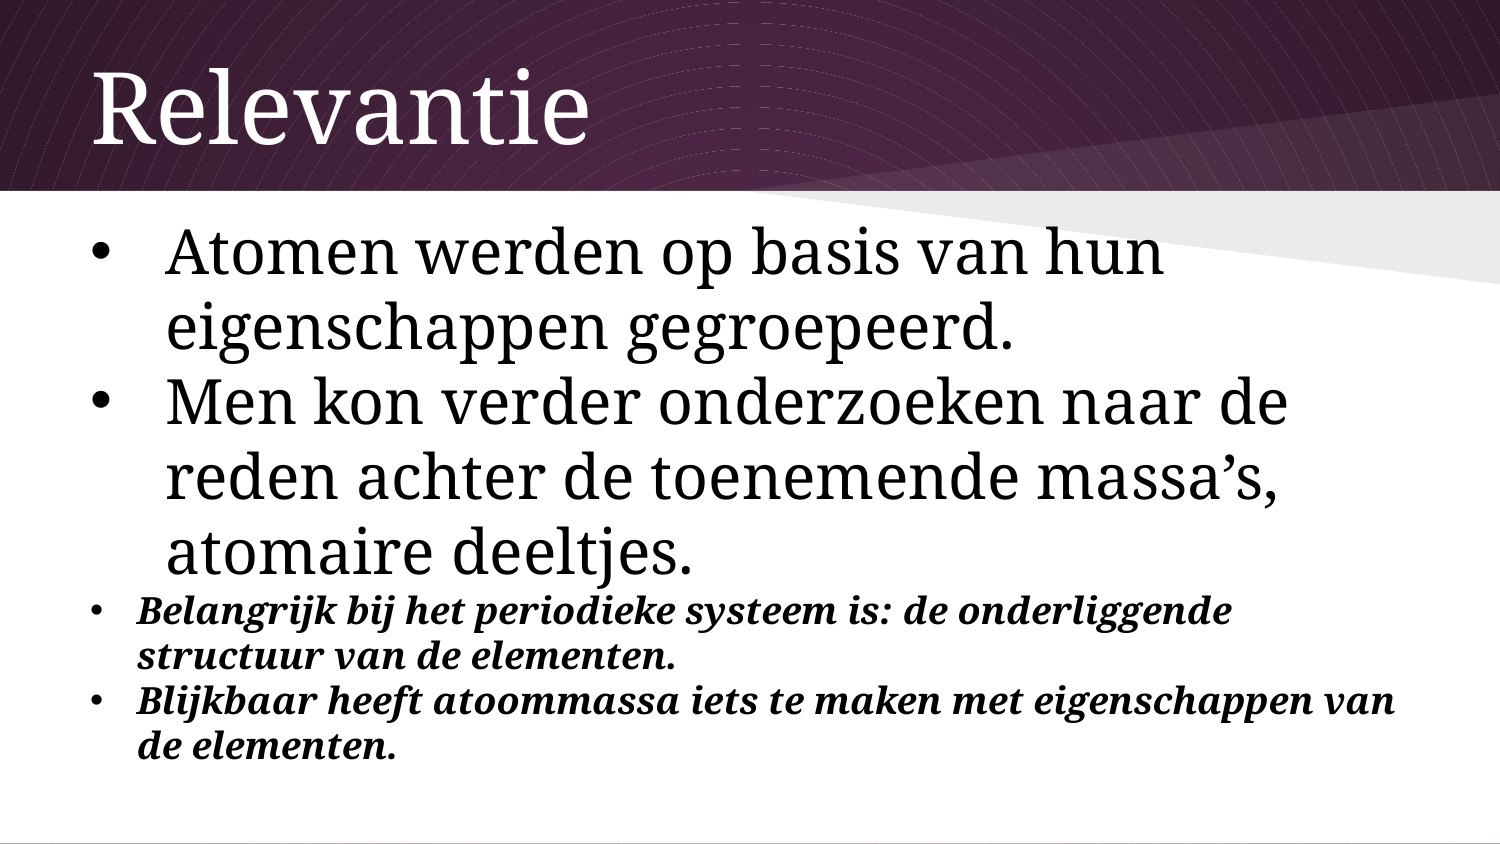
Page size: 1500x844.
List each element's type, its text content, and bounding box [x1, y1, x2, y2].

title Relevantie [75, 33, 1425, 175]
list Atomen werden op basis van hun eigenschappen gegroepeerd. Men kon verder onderzoeken naar de reden achter de toenemende massa’s, atomaire deeltjes. Belangrijk bij het periodieke systeem is: de onderliggende structuur van de elementen. Blijkbaar heeft atoommassa iets te maken met eigenschappen van de elementen. [75, 196, 1425, 808]
